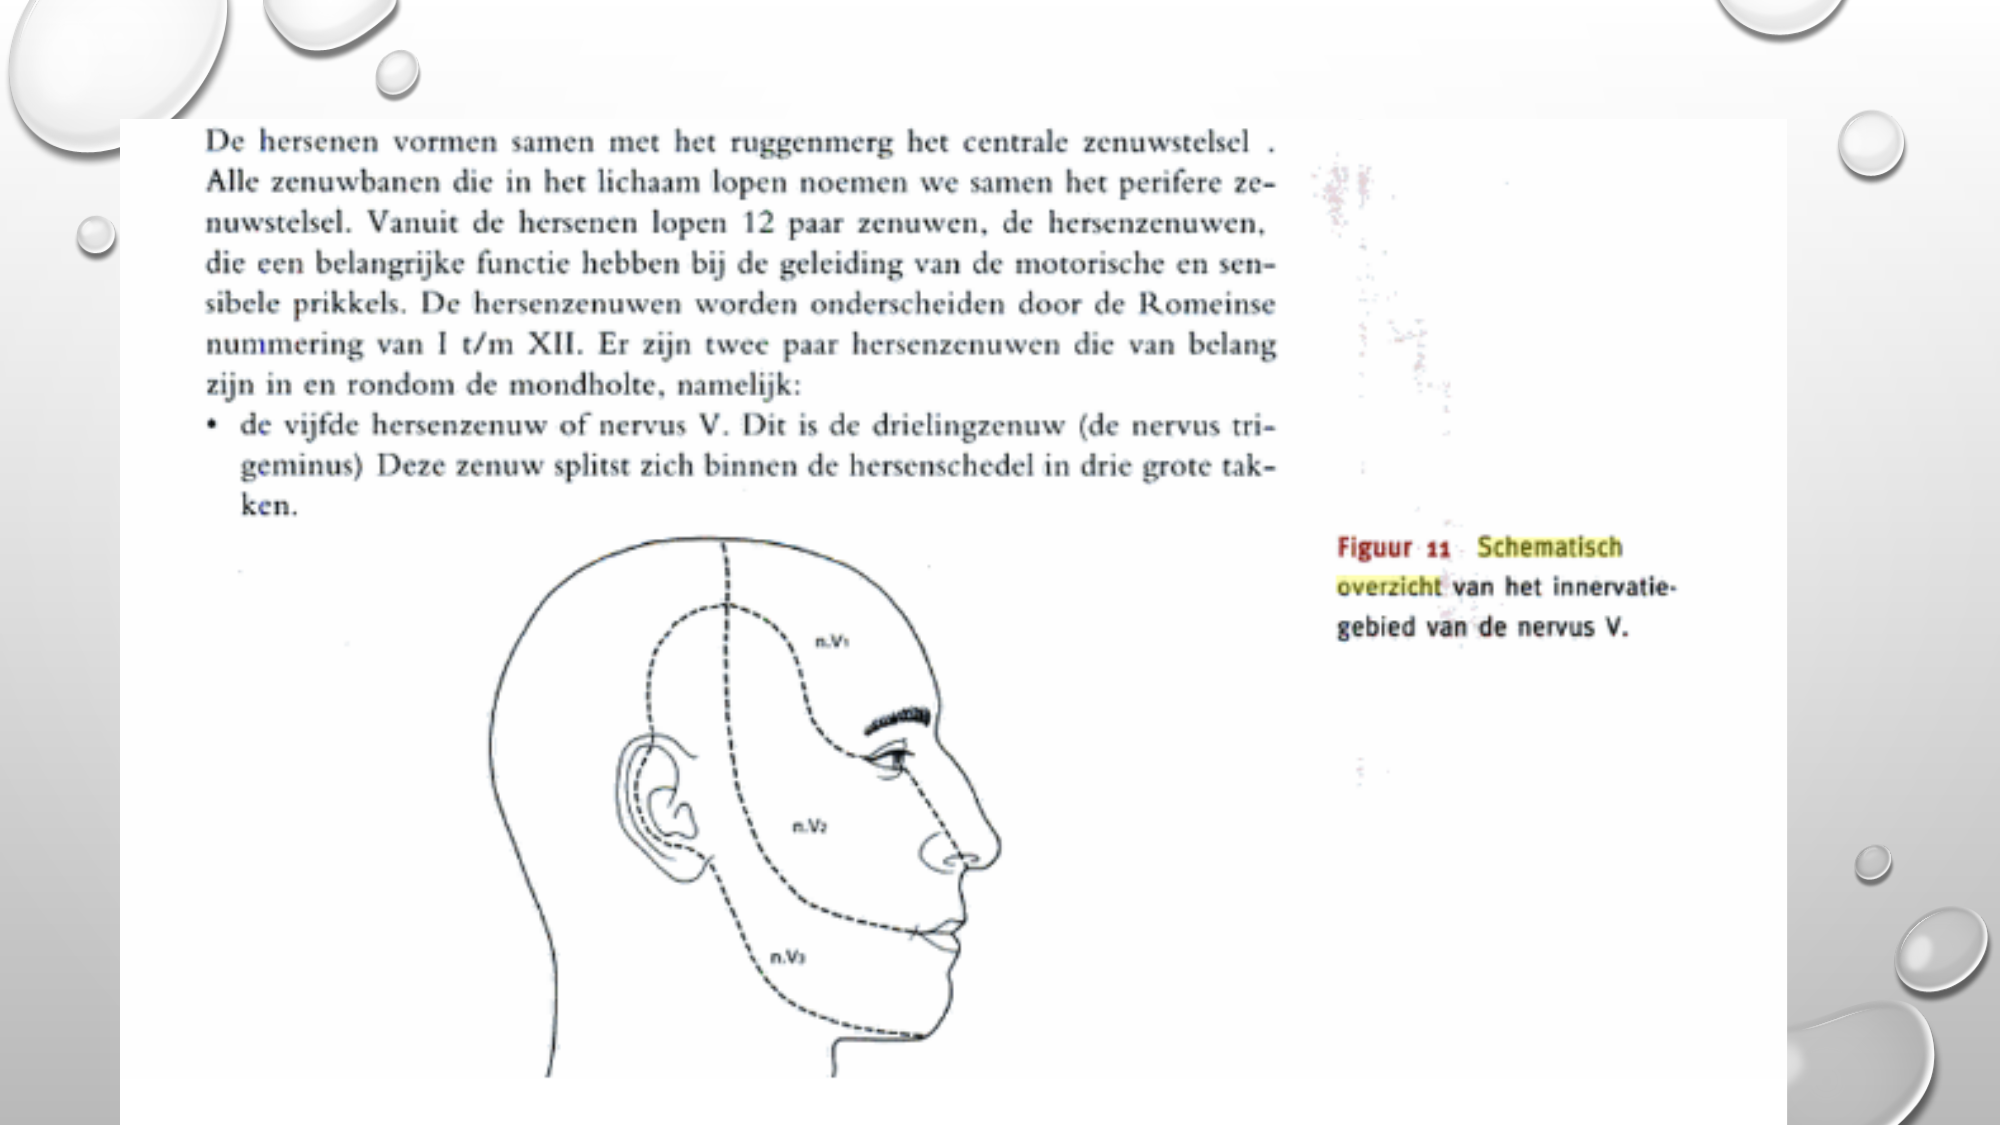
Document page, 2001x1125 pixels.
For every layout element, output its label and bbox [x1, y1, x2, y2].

picture [0, 0, 2000, 1125]
list [119, 119, 1788, 1125]
